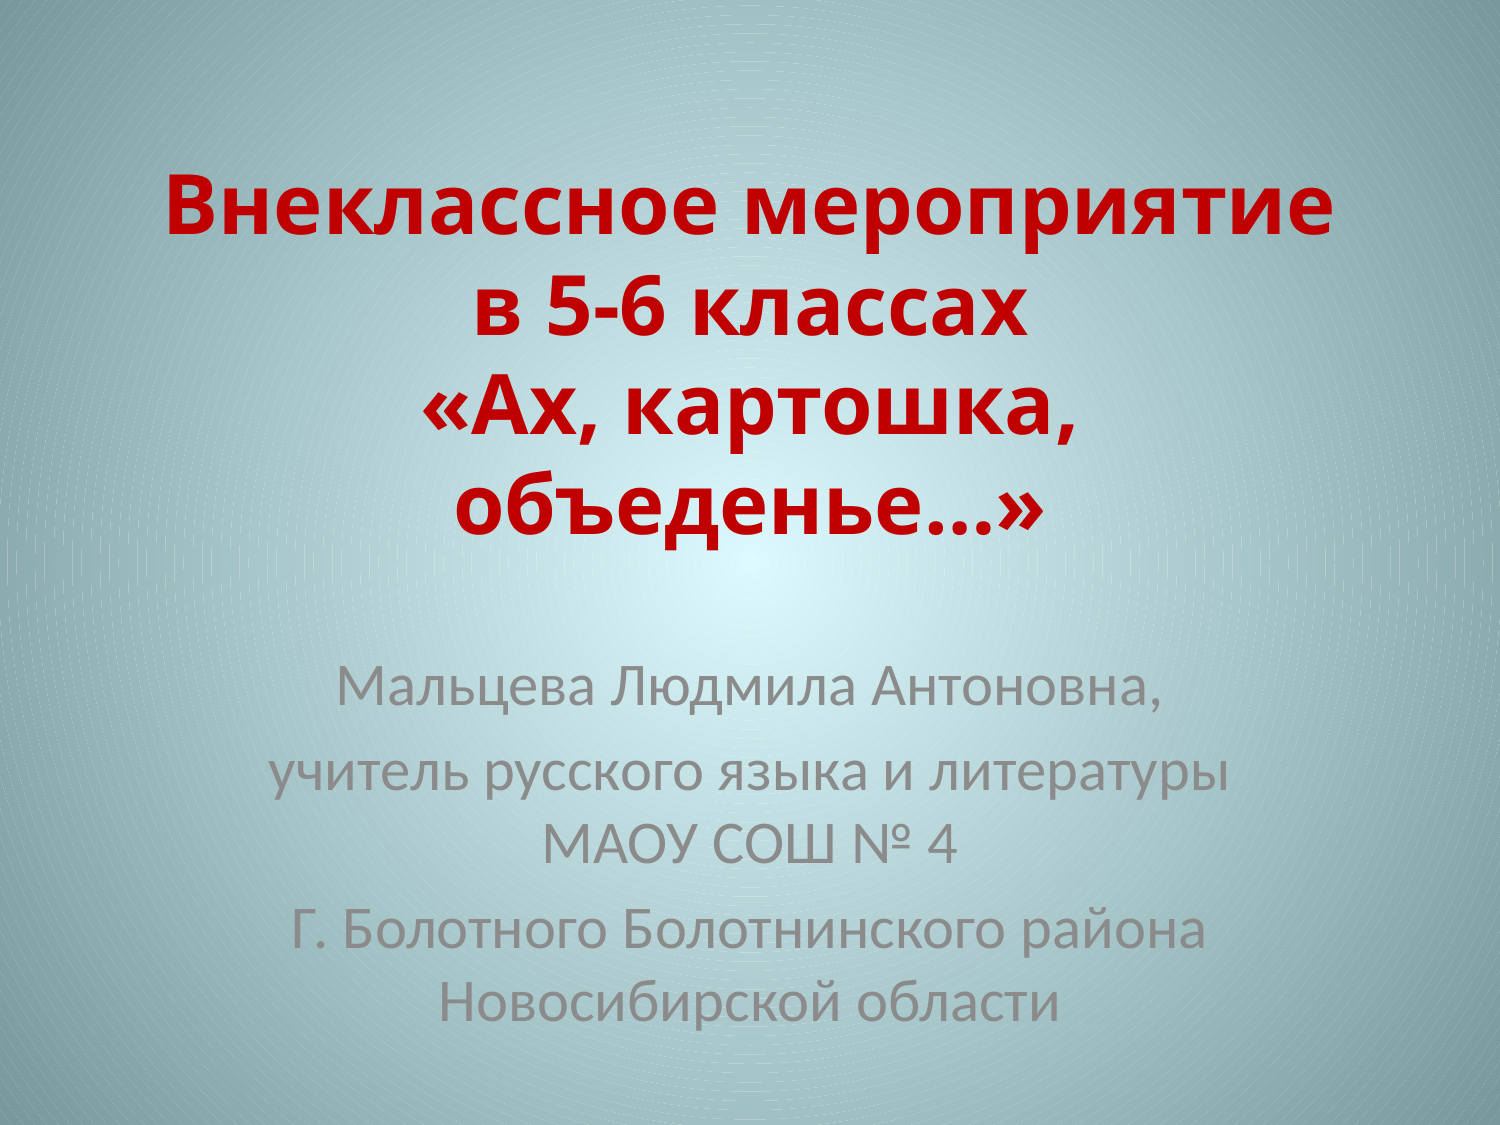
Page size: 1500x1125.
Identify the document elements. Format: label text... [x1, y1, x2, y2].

title Внеклассное мероприятие в 5-6 классах «Ах, картошка, объеденье…» [112, 175, 1388, 528]
subtitle Мальцева Людмила Антоновна, учитель русского языка и литературы МАОУ СОШ № 4 Г. Болотного Болотнинского района Новосибирской области [225, 637, 1275, 1043]
